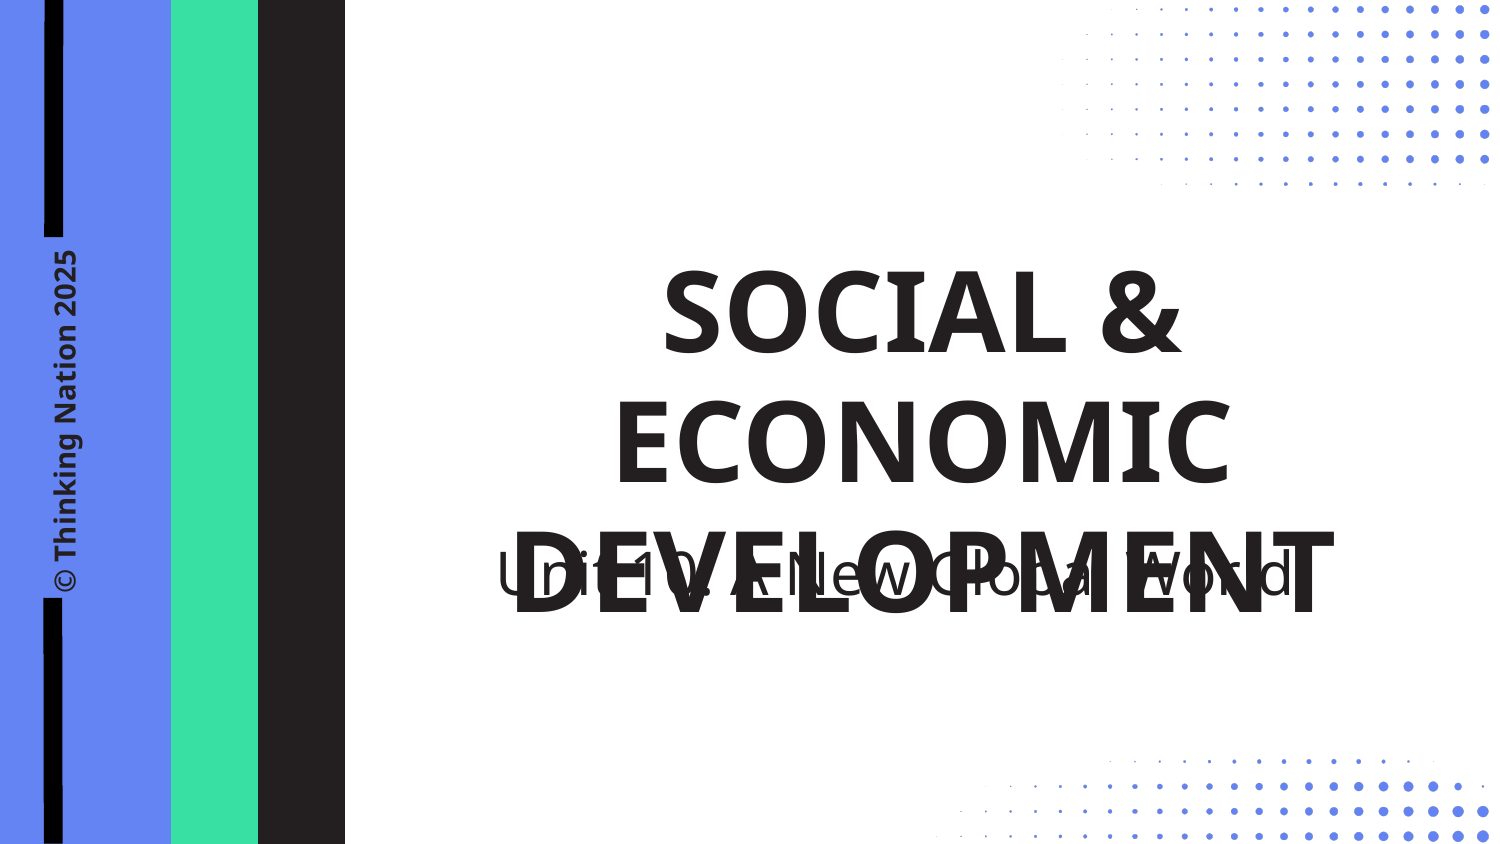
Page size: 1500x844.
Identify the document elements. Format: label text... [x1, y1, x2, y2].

text_box [1037, 0, 1500, 186]
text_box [0, 0, 346, 844]
text_box SOCIAL & ECONOMIC DEVELOPMENT [350, 249, 1500, 638]
text_box Unit 10: A New Global World [377, 506, 1413, 608]
text_box [911, 759, 1500, 844]
